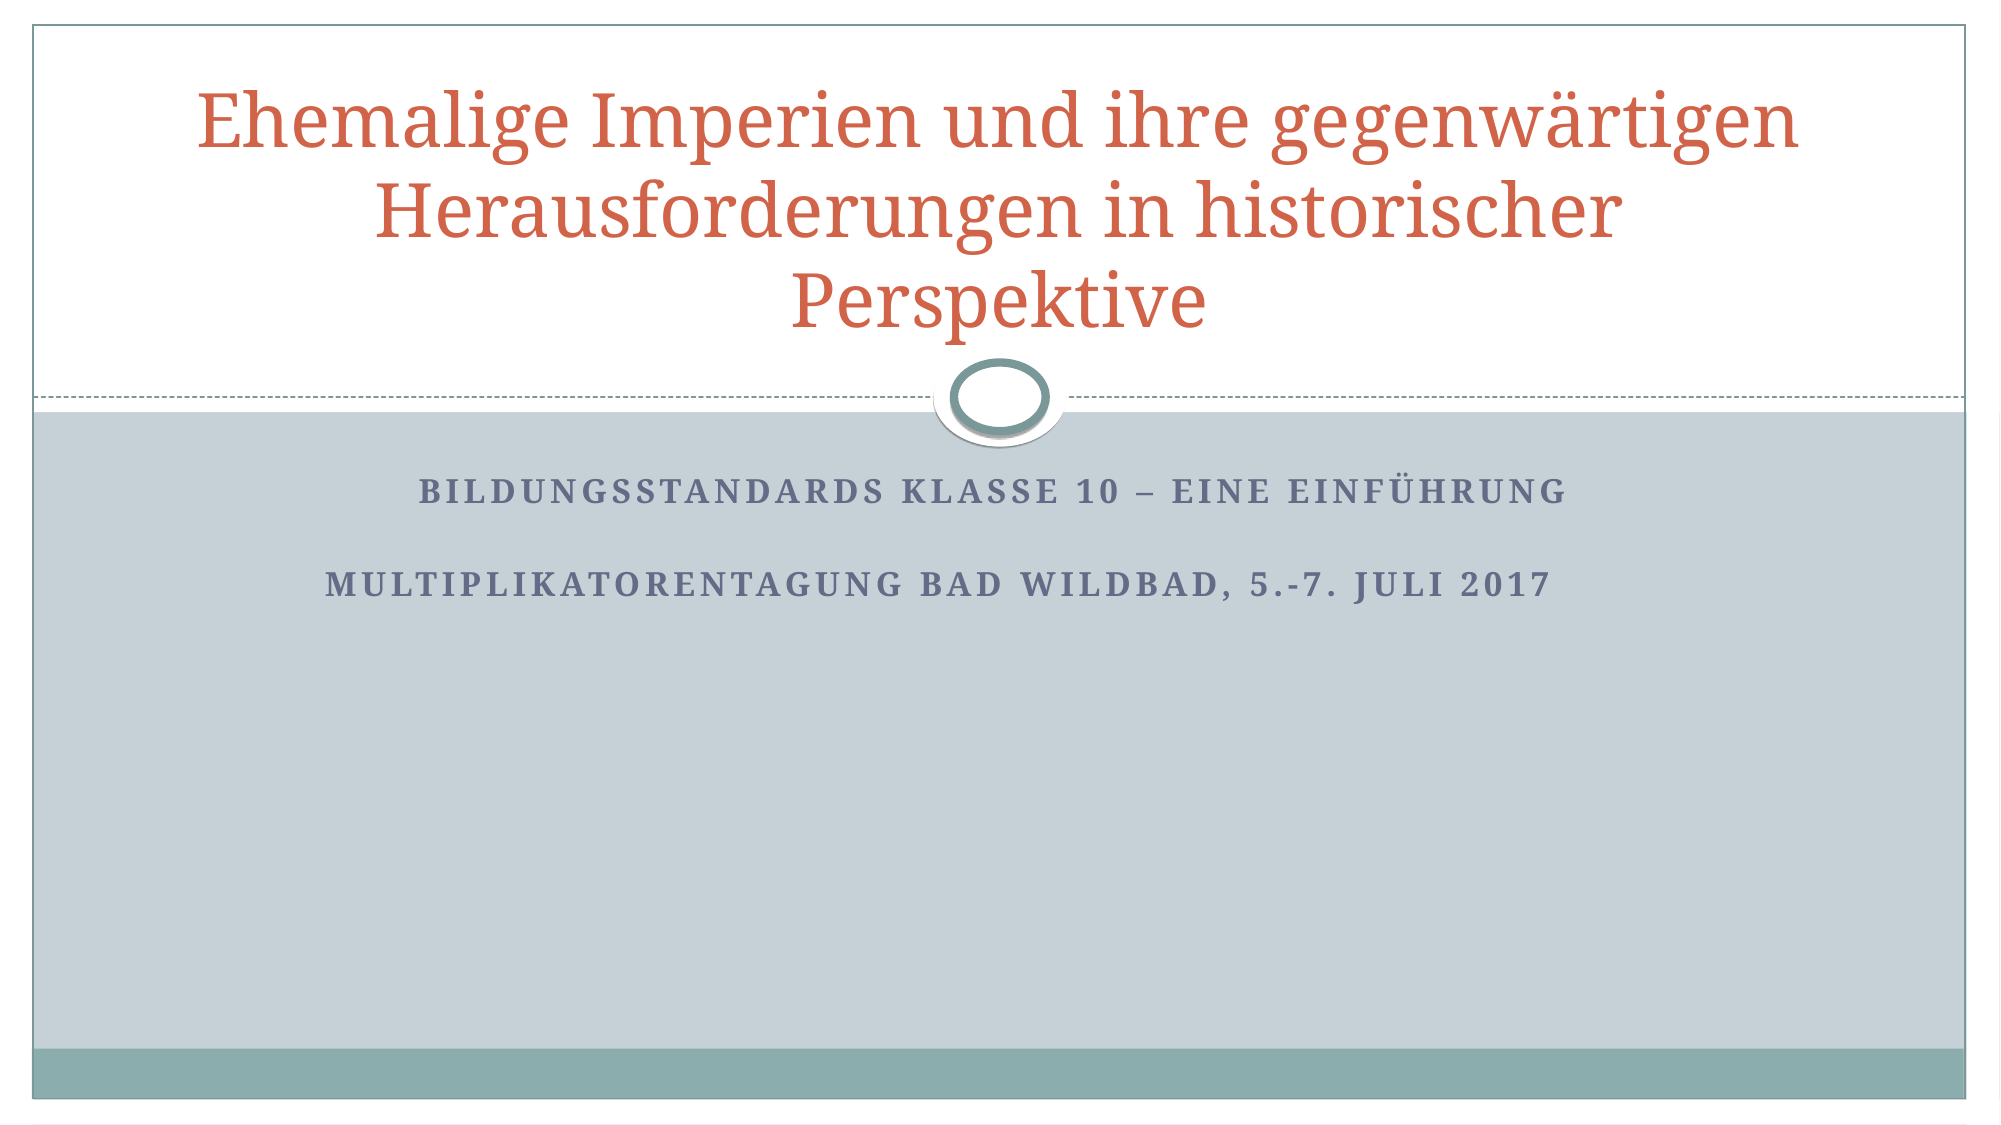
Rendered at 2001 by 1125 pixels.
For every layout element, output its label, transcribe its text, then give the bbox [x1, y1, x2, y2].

text_box Ehemalige Imperien und ihre gegenwärtigen Herausforderungen in historischer Perspektive [149, 62, 1850, 350]
text_box Bildungsstandards Klasse 10 – eine einführung Multiplikatorentagung Bad Wildbad, 5.-7. Juli 2017 [299, 462, 1700, 750]
